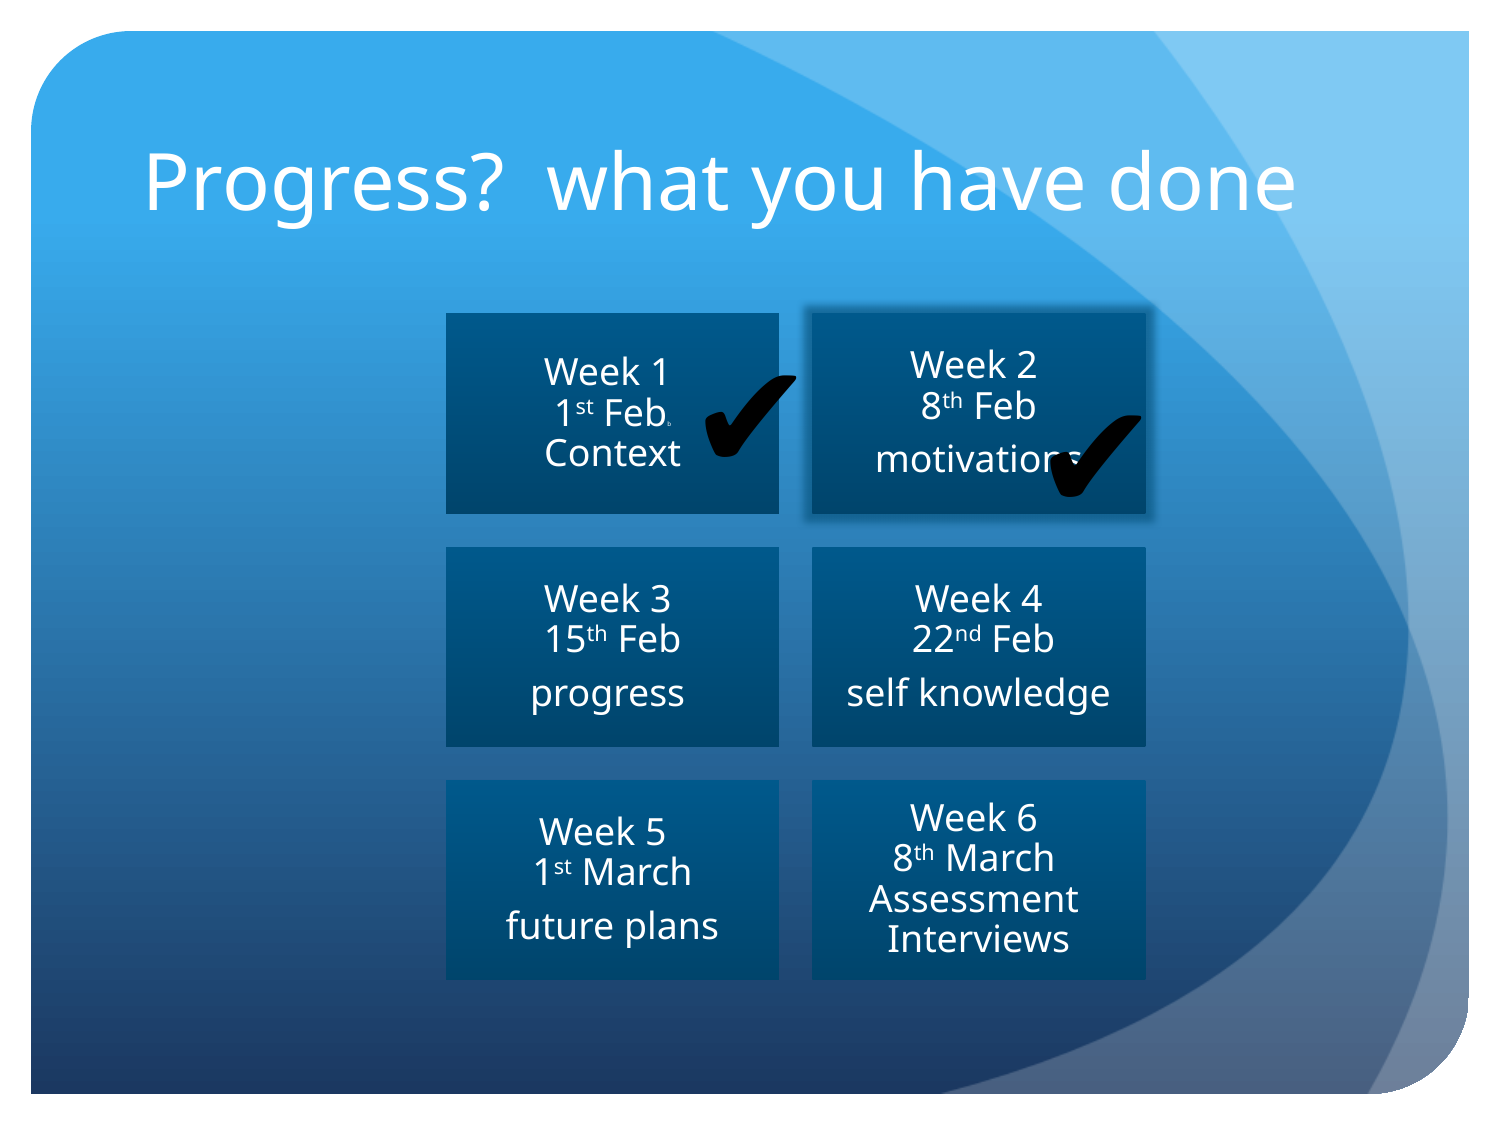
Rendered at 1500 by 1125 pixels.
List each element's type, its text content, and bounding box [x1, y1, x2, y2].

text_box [295, 313, 1296, 981]
title Progress? what you have done [127, 62, 1372, 234]
picture [24, 30, 1473, 1094]
